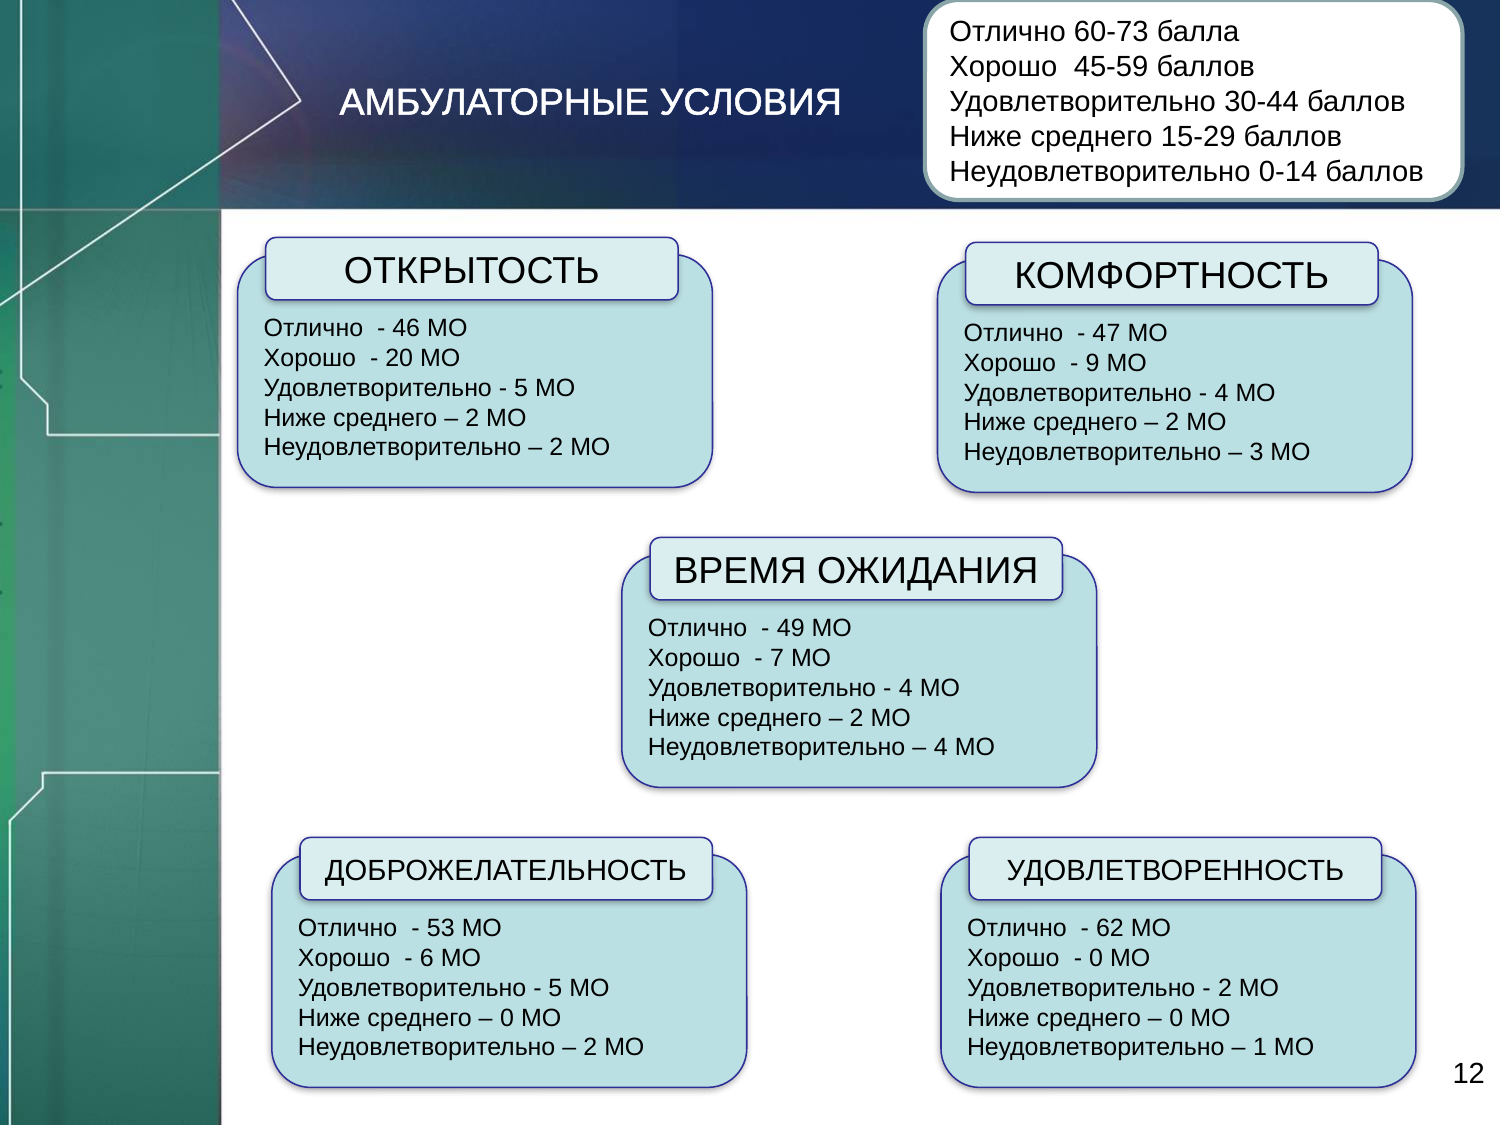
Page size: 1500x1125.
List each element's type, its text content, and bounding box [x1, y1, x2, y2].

text_box Отлично - 47 МО Хорошо - 9 МО Удовлетворительно - 4 МО Ниже среднего – 2 МО Неудовлетворительно – 3 МО [936, 259, 1414, 494]
text_box Отлично - 49 МО Хорошо - 7 МО Удовлетворительно - 4 МО Ниже среднего – 2 МО Неудовлетворительно – 4 МО [621, 554, 1098, 789]
text_box КОМФОРТНОСТЬ [964, 241, 1379, 306]
text_box ОТКРЫТОСТЬ [264, 236, 679, 301]
text_box Отлично - 53 МО Хорошо - 6 МО Удовлетворительно - 5 МО Ниже среднего – 0 МО Неудовлетворительно – 2 МО [271, 854, 748, 1089]
text_box ДОБРОЖЕЛАТЕЛЬНОСТЬ [299, 836, 714, 901]
slide_number 12 [1149, 1046, 1500, 1125]
text_box Отлично - 62 МО Хорошо - 0 МО Удовлетворительно - 2 МО Ниже среднего – 0 МО Неудовлетворительно – 1 МО [940, 855, 1417, 1089]
picture [0, 0, 1500, 1125]
text_box АМБУЛАТОРНЫЕ УСЛОВИЯ [240, 69, 922, 130]
text_box Отлично 60-73 балла Хорошо 45-59 баллов Удовлетворительно 30-44 баллов Ниже среднего 15-29 баллов Неудовлетворительно 0-14 баллов [922, 0, 1465, 203]
text_box Отлично - 46 МО Хорошо - 20 МО Удовлетворительно - 5 МО Ниже среднего – 2 МО Неудовлетворительно – 2 МО [236, 254, 714, 489]
text_box УДОВЛЕТВОРЕННОСТЬ [968, 836, 1383, 901]
text_box ВРЕМЯ ОЖИДАНИЯ [649, 536, 1064, 601]
